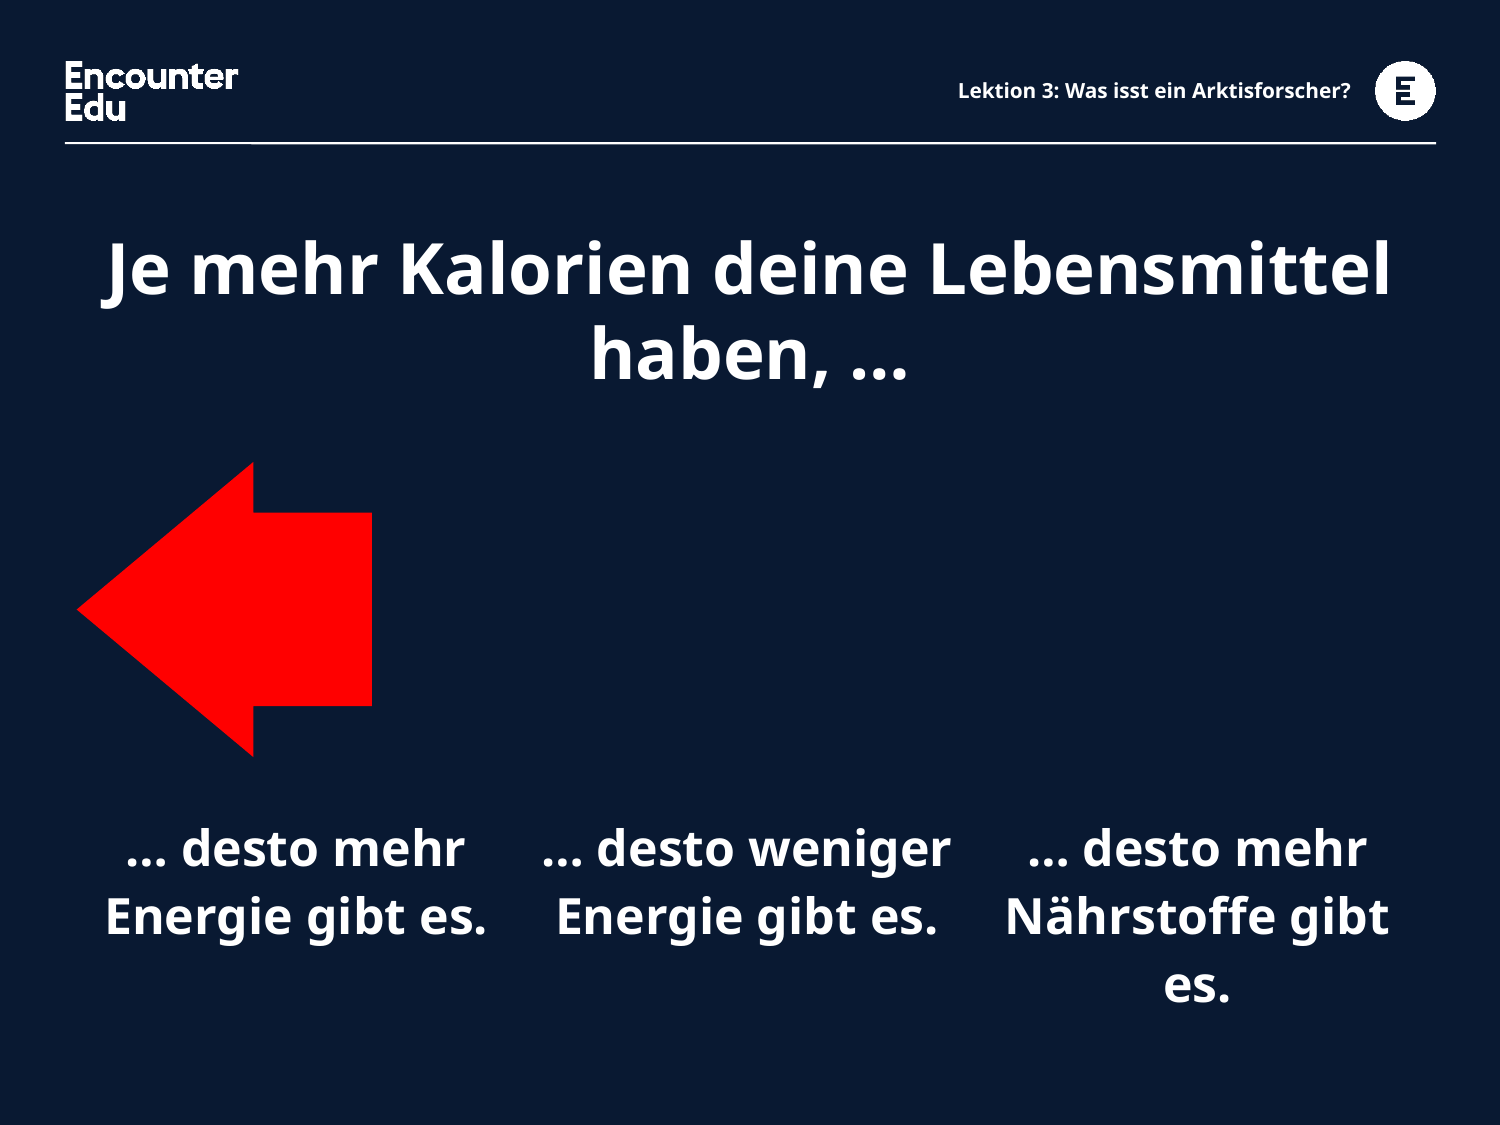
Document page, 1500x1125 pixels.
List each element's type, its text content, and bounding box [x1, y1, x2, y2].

text_box Je mehr Kalorien deine Lebensmittel haben, … [73, 215, 1427, 401]
picture [1373, 59, 1437, 122]
table_header … desto mehr Nährstoffe gibt es. [972, 805, 1423, 1020]
text_box [74, 459, 375, 760]
title Lektion 3: Was isst ein Arktisforscher? [749, 71, 1359, 113]
table_header … desto mehr Energie gibt es. [71, 805, 522, 1020]
table_header … desto weniger Energie gibt es. [522, 805, 972, 1020]
picture [61, 59, 243, 122]
